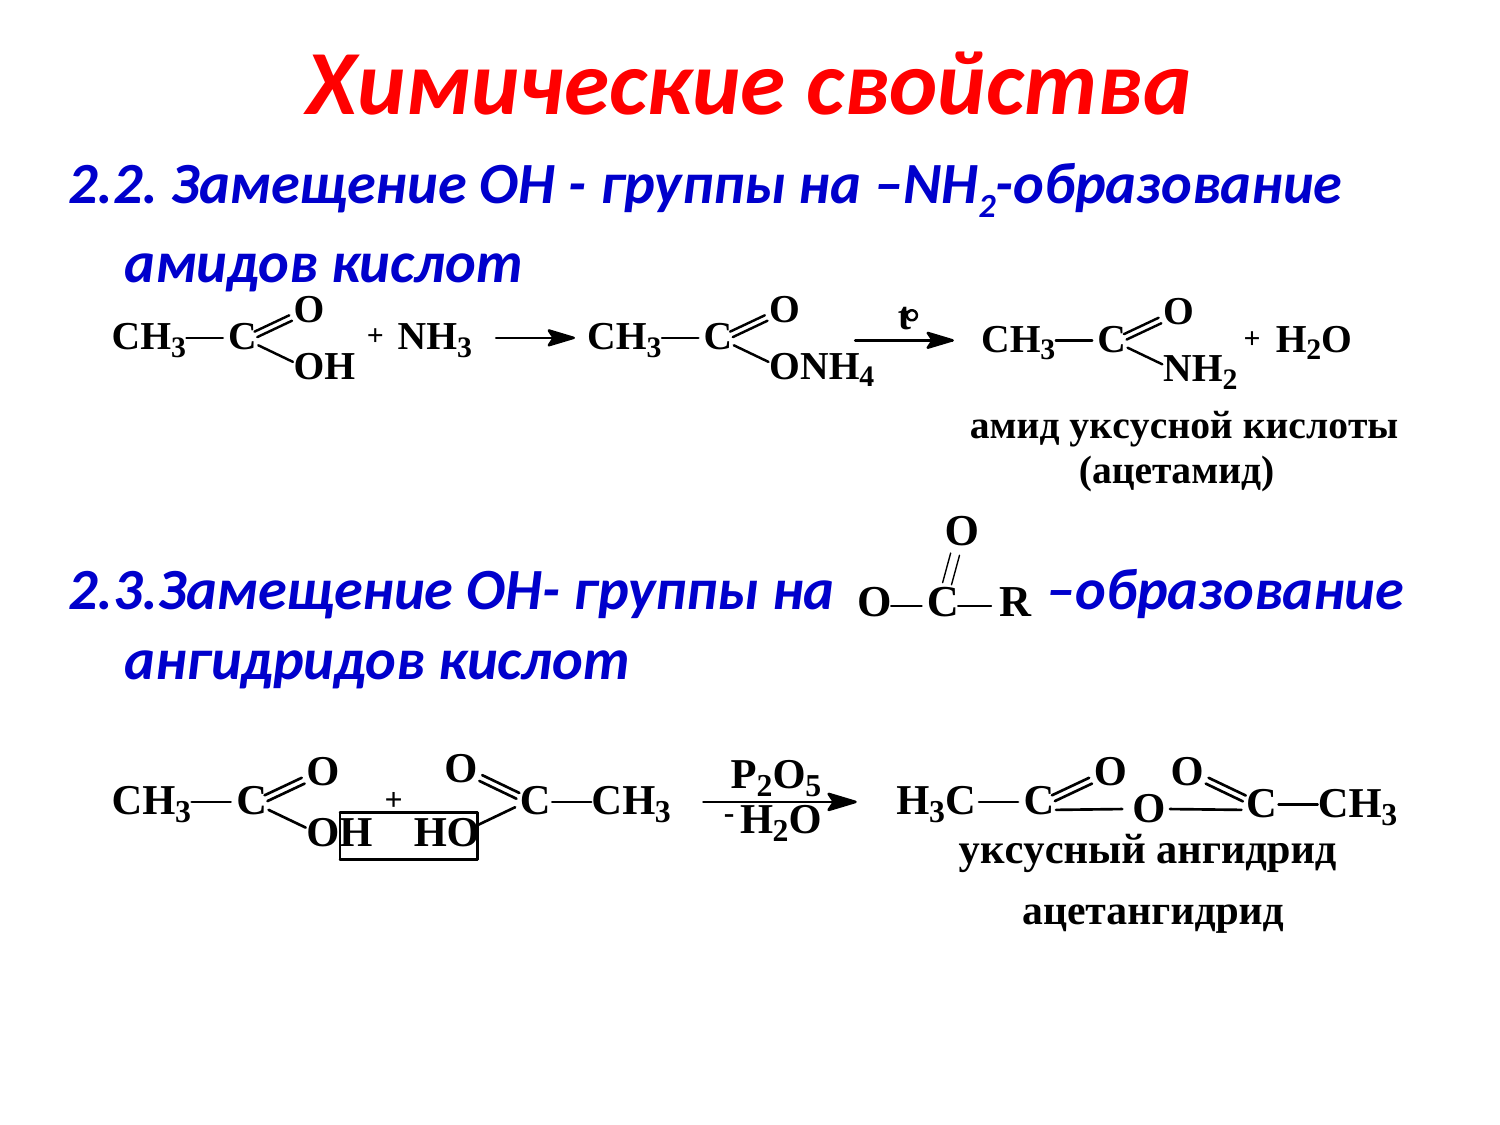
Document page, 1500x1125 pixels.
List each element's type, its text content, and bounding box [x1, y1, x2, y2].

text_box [111, 290, 1398, 497]
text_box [856, 508, 1034, 631]
title Химические свойства [74, 18, 1426, 136]
list 2.2. Замещение ОН - группы на –NH2-образование амидов кислот 2.3.Замещение ОН- группы на –образование ангидридов кислот ацетангидрид [52, 136, 1459, 1095]
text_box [111, 748, 1399, 877]
